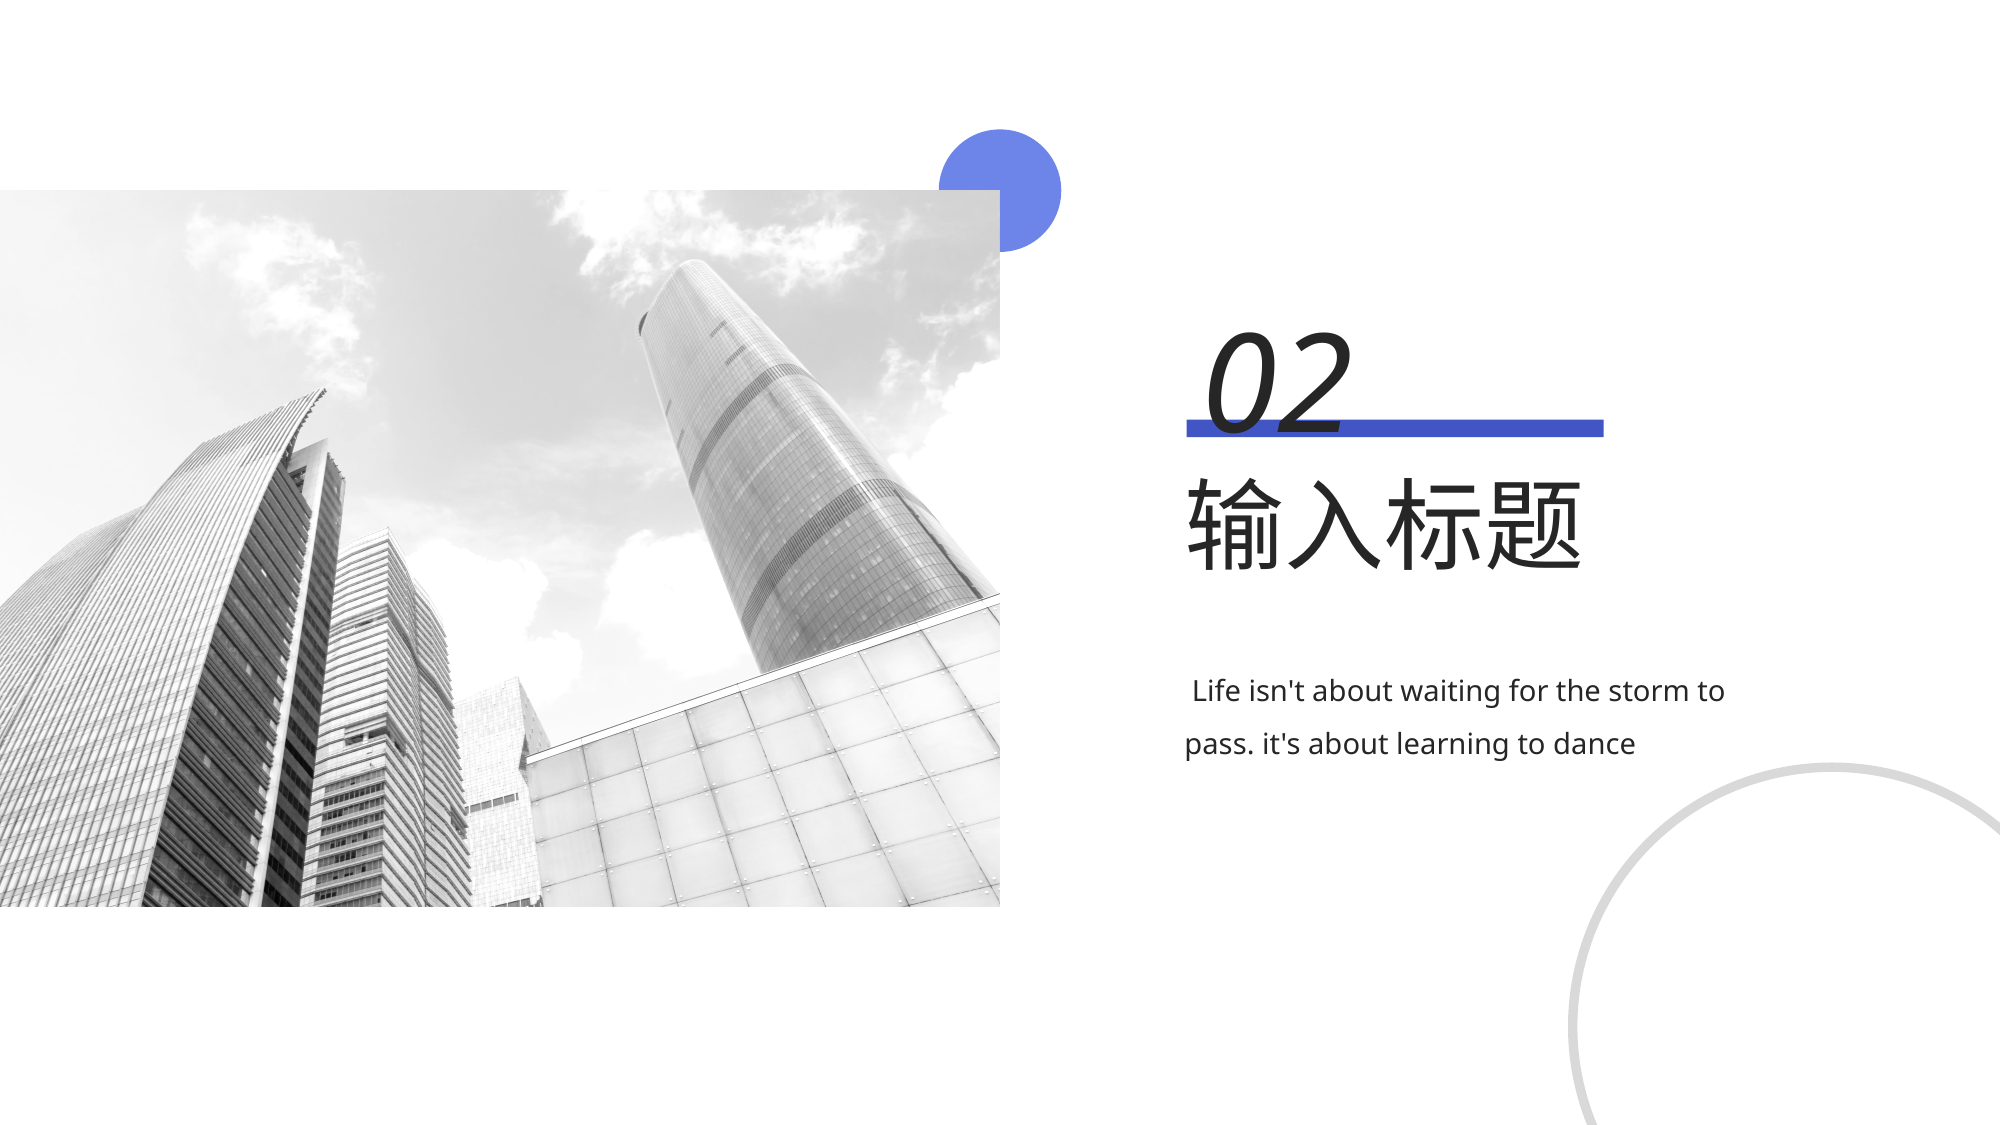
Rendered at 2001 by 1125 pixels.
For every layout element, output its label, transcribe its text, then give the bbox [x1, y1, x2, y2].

text_box Life isn't about waiting for the storm to pass. it's about learning to dance [1169, 647, 1756, 768]
text_box 输入标题 [1169, 455, 1622, 590]
picture [0, 190, 1000, 908]
text_box 02 [1186, 287, 1486, 455]
text_box [937, 128, 1063, 253]
text_box [1571, 766, 2000, 1125]
text_box [1486, 419, 1605, 438]
